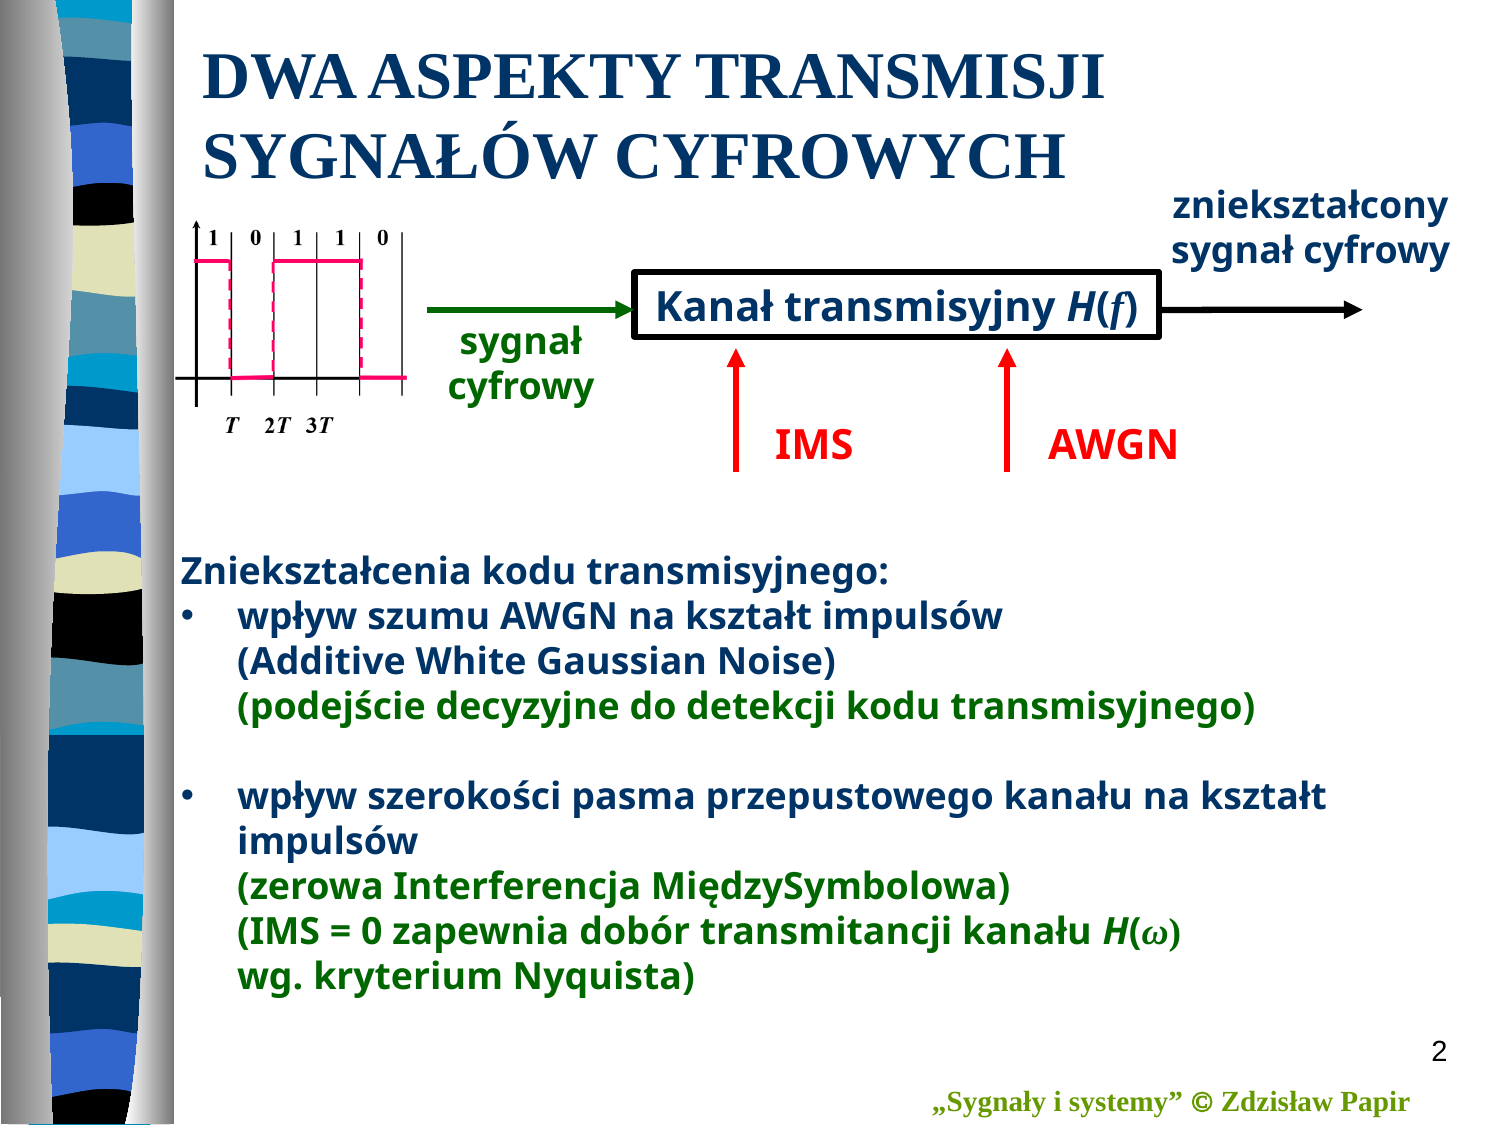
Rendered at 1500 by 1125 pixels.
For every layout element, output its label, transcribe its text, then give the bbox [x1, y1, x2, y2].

text_box AWGN [1032, 410, 1195, 475]
picture [174, 211, 515, 478]
text_box Zniekształcenia kodu transmisyjnego: wpływ szumu AWGN na kształt impulsów (Additive White Gaussian Noise) (podejście decyzyjne do detekcji kodu transmisyjnego) wpływ szerokości pasma przepustowego kanału na kształt impulsów (zerowa Interferencja MiędzySymbolowa) (IMS = 0 zapewnia dobór transmitancji kanału H(ω) wg. kryterium Nyquista) [166, 539, 1358, 1005]
text_box IMS [760, 410, 869, 475]
text_box DWA ASPEKTY TRANSMISJI SYGNAŁÓW CYFROWYCH [187, 24, 1463, 175]
text_box „Sygnały i systemy”  Zdzisław Papir [916, 1074, 1426, 1125]
text_box sygnał cyfrowy [518, 319, 610, 415]
slide_number 2 [1149, 1024, 1463, 1101]
text_box zniekształcony sygnał cyfrowy [1156, 173, 1466, 279]
text_box Kanał transmisyjny H(f) [634, 271, 1159, 337]
